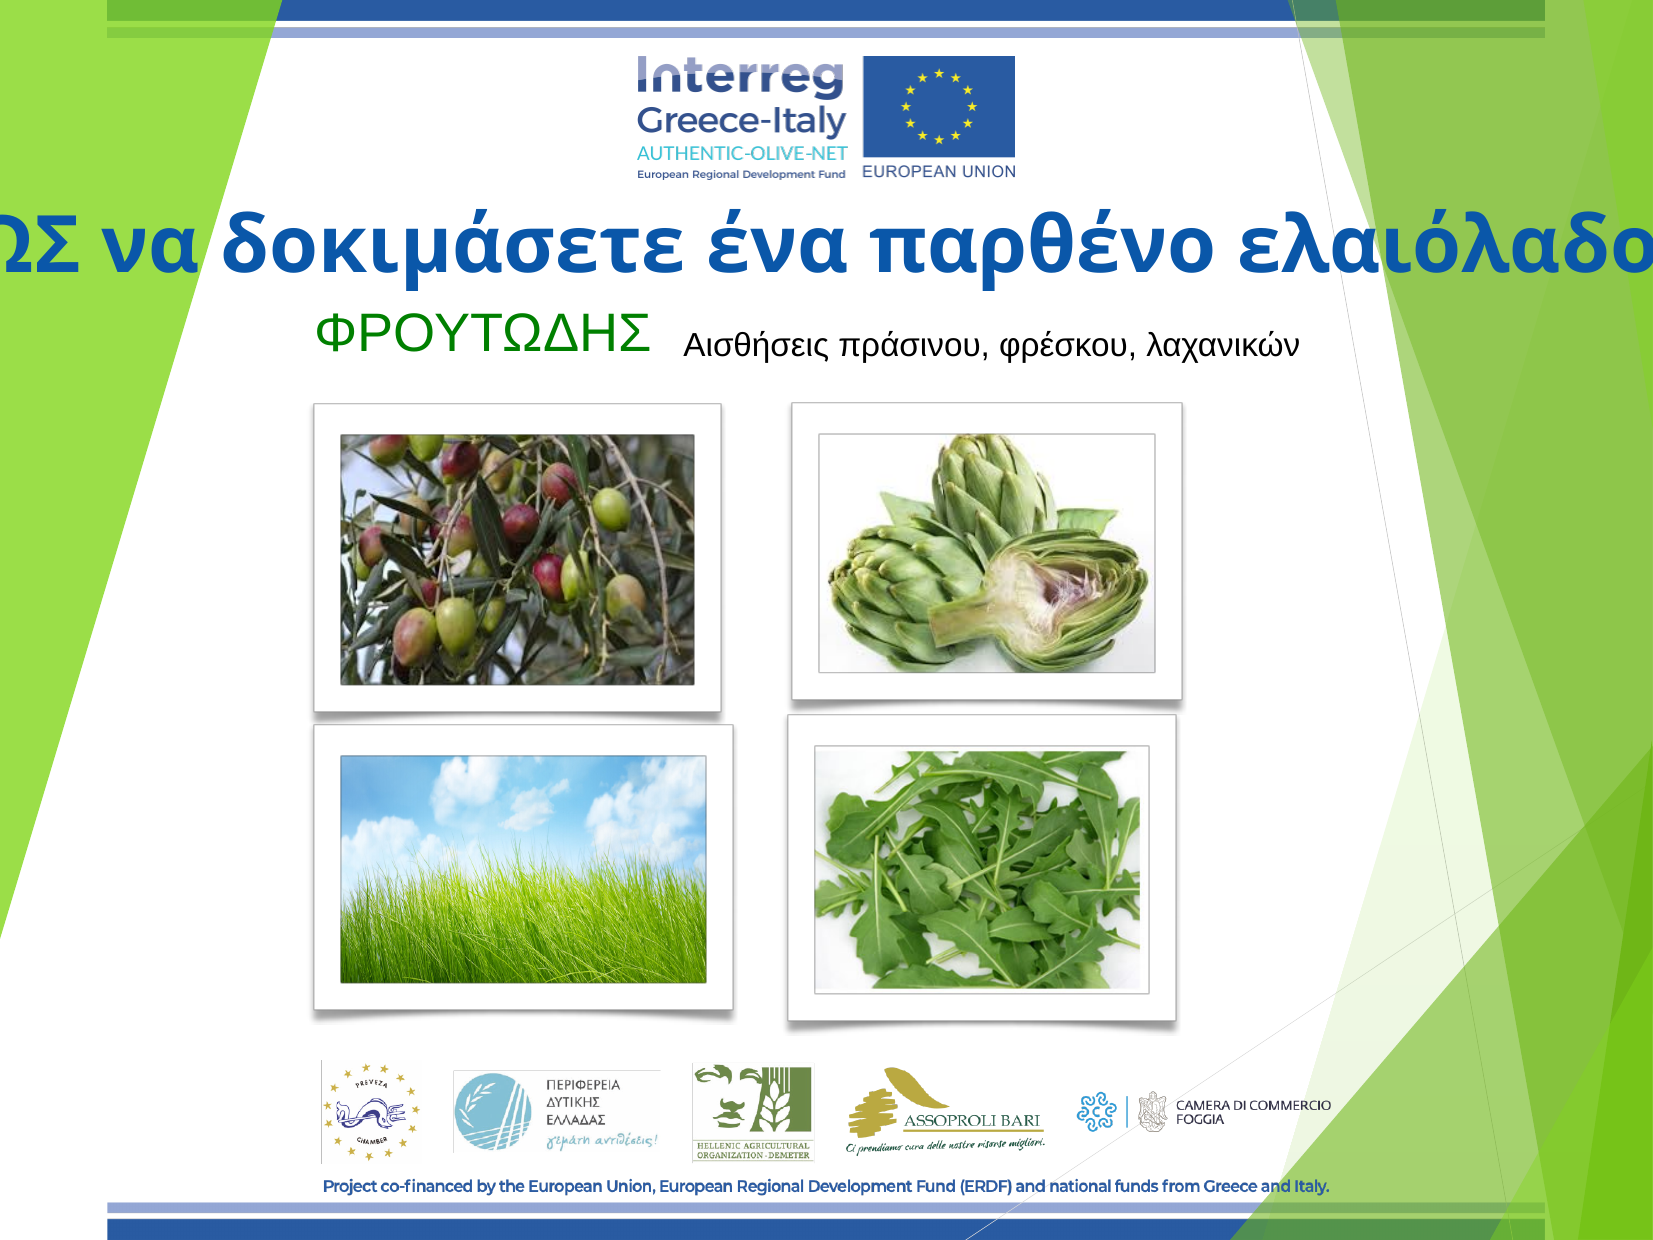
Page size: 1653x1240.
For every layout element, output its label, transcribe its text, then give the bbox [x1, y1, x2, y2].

text_box ΠΩΣ να δοκιμάσετε ένα παρθένο ελαιόλαδο; [0, 186, 1653, 399]
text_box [306, 400, 730, 721]
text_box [784, 399, 1191, 715]
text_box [779, 711, 1187, 1036]
picture [637, 56, 1015, 180]
picture [109, 1002, 1336, 1240]
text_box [306, 721, 742, 1026]
picture [272, 0, 1298, 38]
